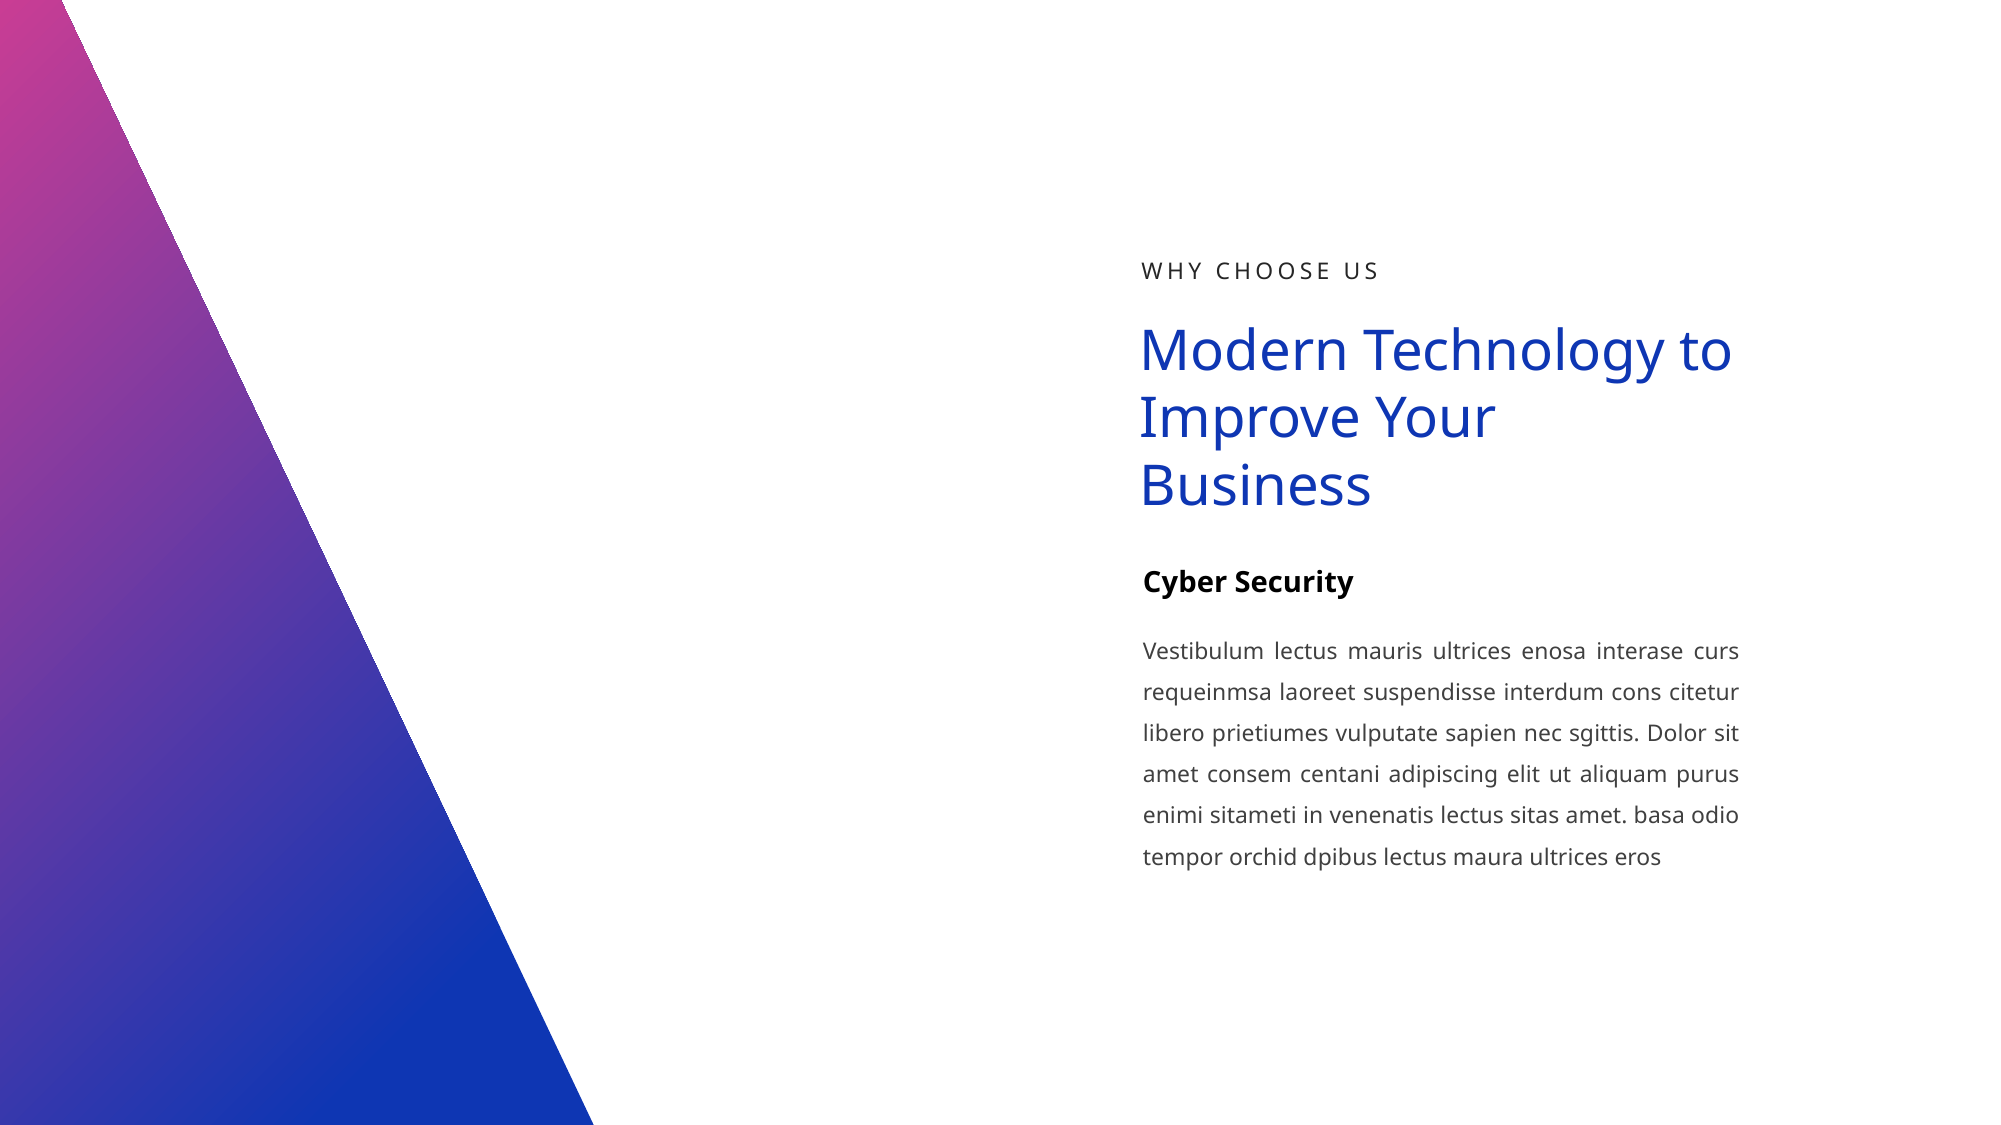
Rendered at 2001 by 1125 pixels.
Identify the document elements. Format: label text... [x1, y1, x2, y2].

text_box Vestibulum lectus mauris ultrices enosa interase curs requeinmsa laoreet suspendisse interdum cons citetur libero prietiumes vulputate sapien nec sgittis. Dolor sit amet consem centani adipiscing elit ut aliquam purus enimi sitameti in venenatis lectus sitas amet. basa odio tempor orchid dpibus lectus maura ultrices eros [1128, 615, 1755, 878]
text_box WHY CHOOSE US [1126, 249, 1492, 292]
picture [0, 0, 1000, 1125]
text_box Modern Technology to Improve Your Business [1124, 306, 1752, 525]
text_box Cyber Security [1128, 556, 1493, 606]
